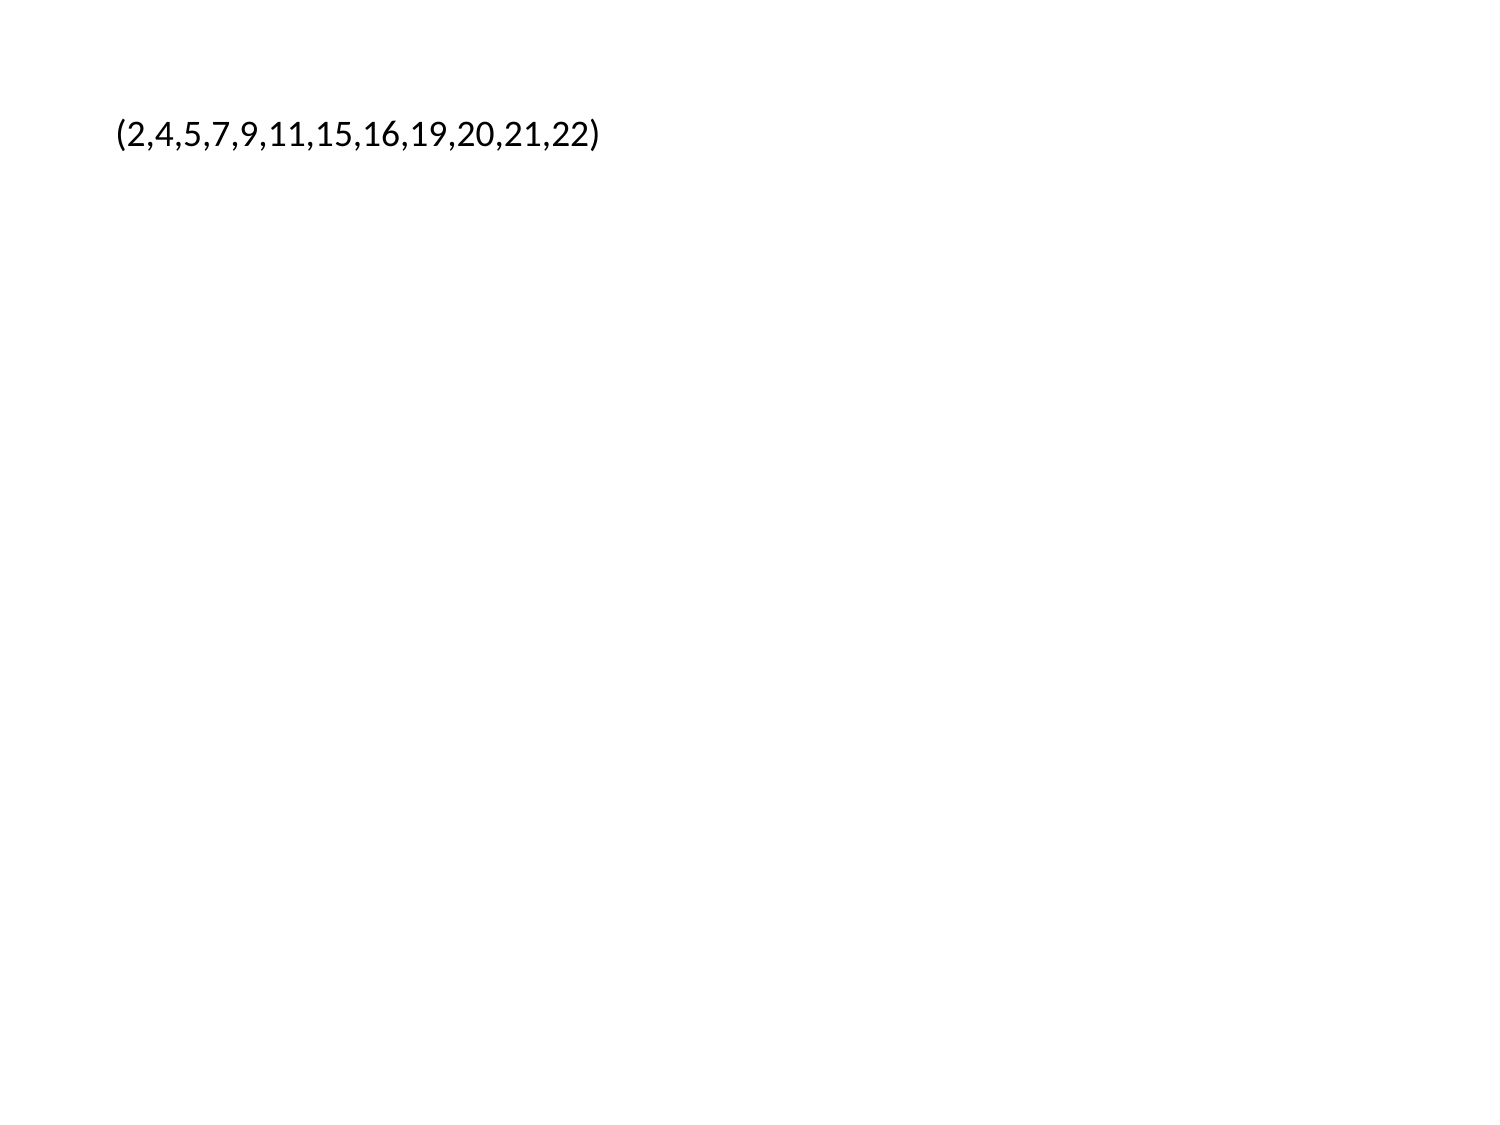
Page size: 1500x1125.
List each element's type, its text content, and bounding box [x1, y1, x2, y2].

text_box (2,4,5,7,9,11,15,16,19,20,21,22) [92, 101, 616, 162]
